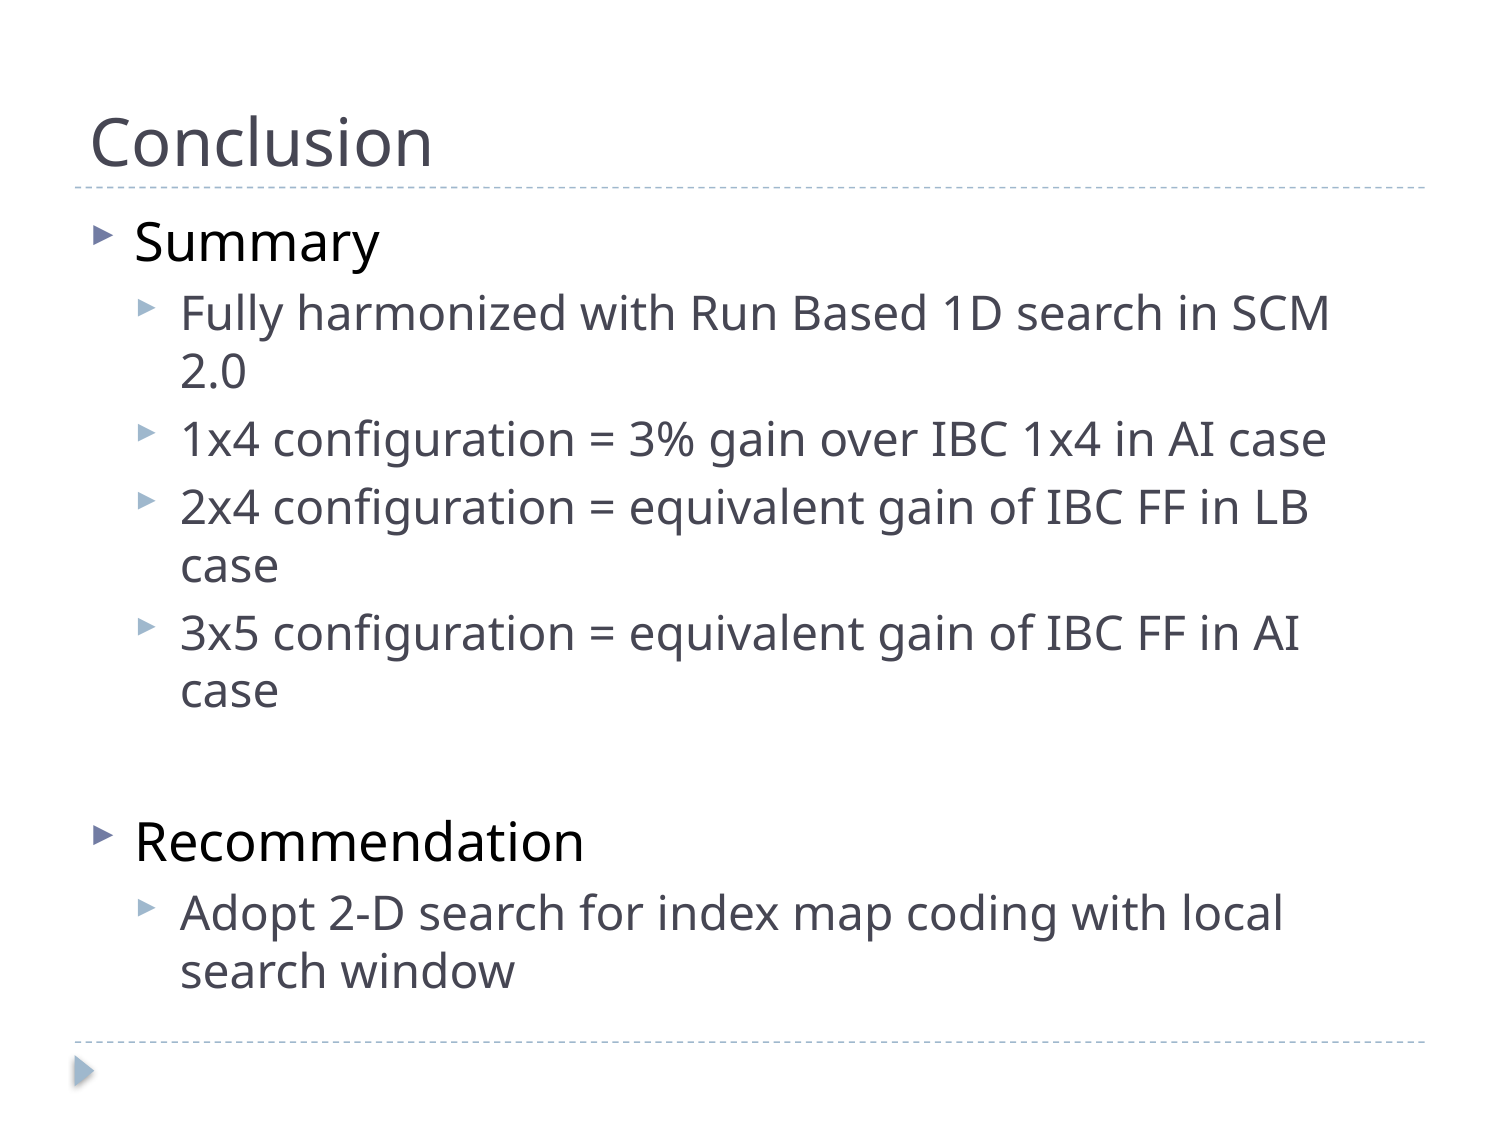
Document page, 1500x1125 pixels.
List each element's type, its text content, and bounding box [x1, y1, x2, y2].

title Conclusion [75, 24, 1425, 188]
list Summary Fully harmonized with Run Based 1D search in SCM 2.0 1x4 configuration = 3% gain over IBC 1x4 in AI case 2x4 configuration = equivalent gain of IBC FF in LB case 3x5 configuration = equivalent gain of IBC FF in AI case Recommendation Adopt 2-D search for index map coding with local search window [75, 200, 1425, 1010]
